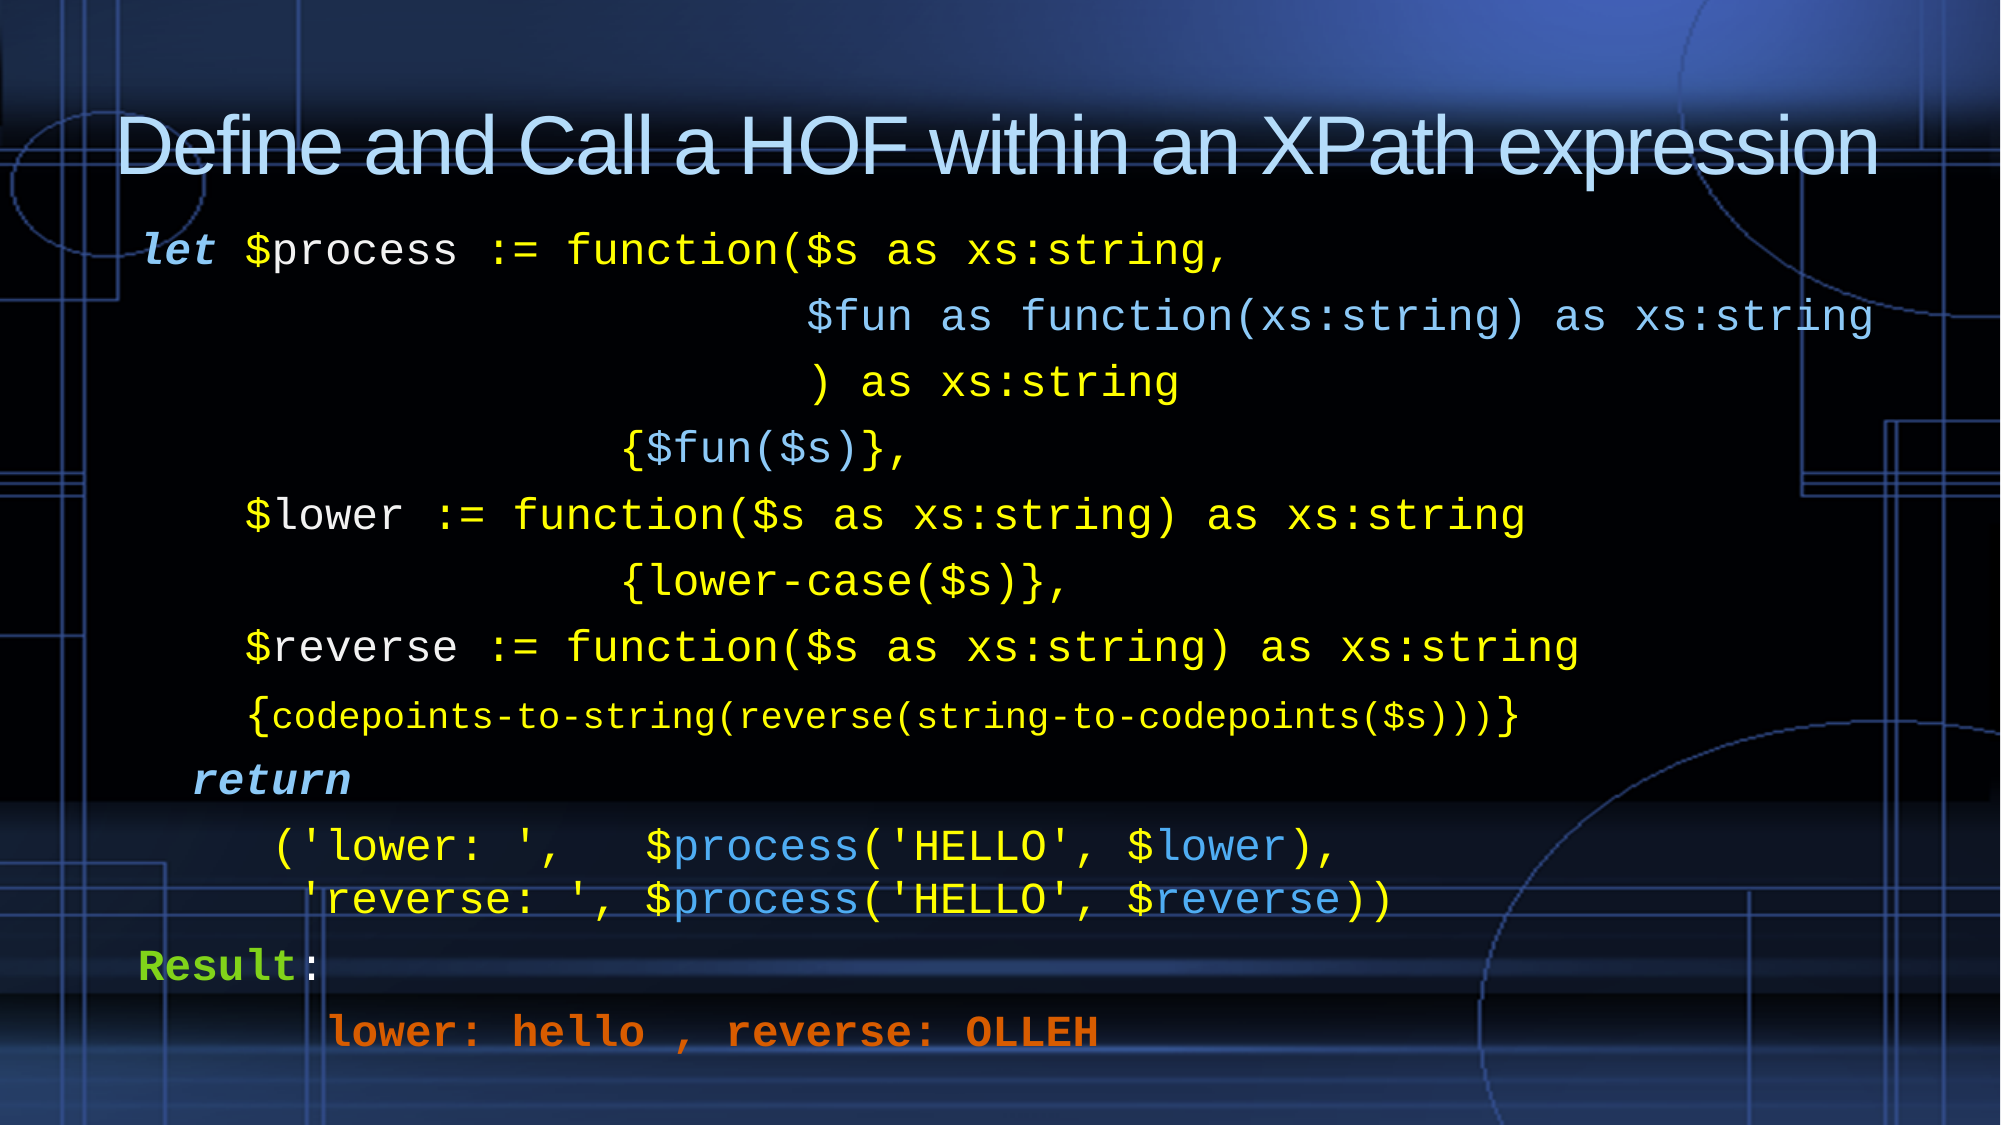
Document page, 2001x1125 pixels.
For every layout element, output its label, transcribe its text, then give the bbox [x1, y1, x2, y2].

list let $process := function($s as xs:string, $fun as function(xs:string) as xs:string ) as xs:string {$fun($s)}, $lower := function($s as xs:string) as xs:string {lower-case($s)}, $reverse := function($s as xs:string) as xs:string {codepoints-to-string(reverse(string-to-codepoints($s)))} return ('lower: ', $process('HELLO', $lower), 'reverse: ', $process('HELLO', $reverse)) Result: lower: hello , reverse: OLLEH [112, 212, 1957, 1070]
picture [0, 0, 2001, 1125]
title Define and Call a HOF within an XPath expression [99, 83, 1900, 234]
